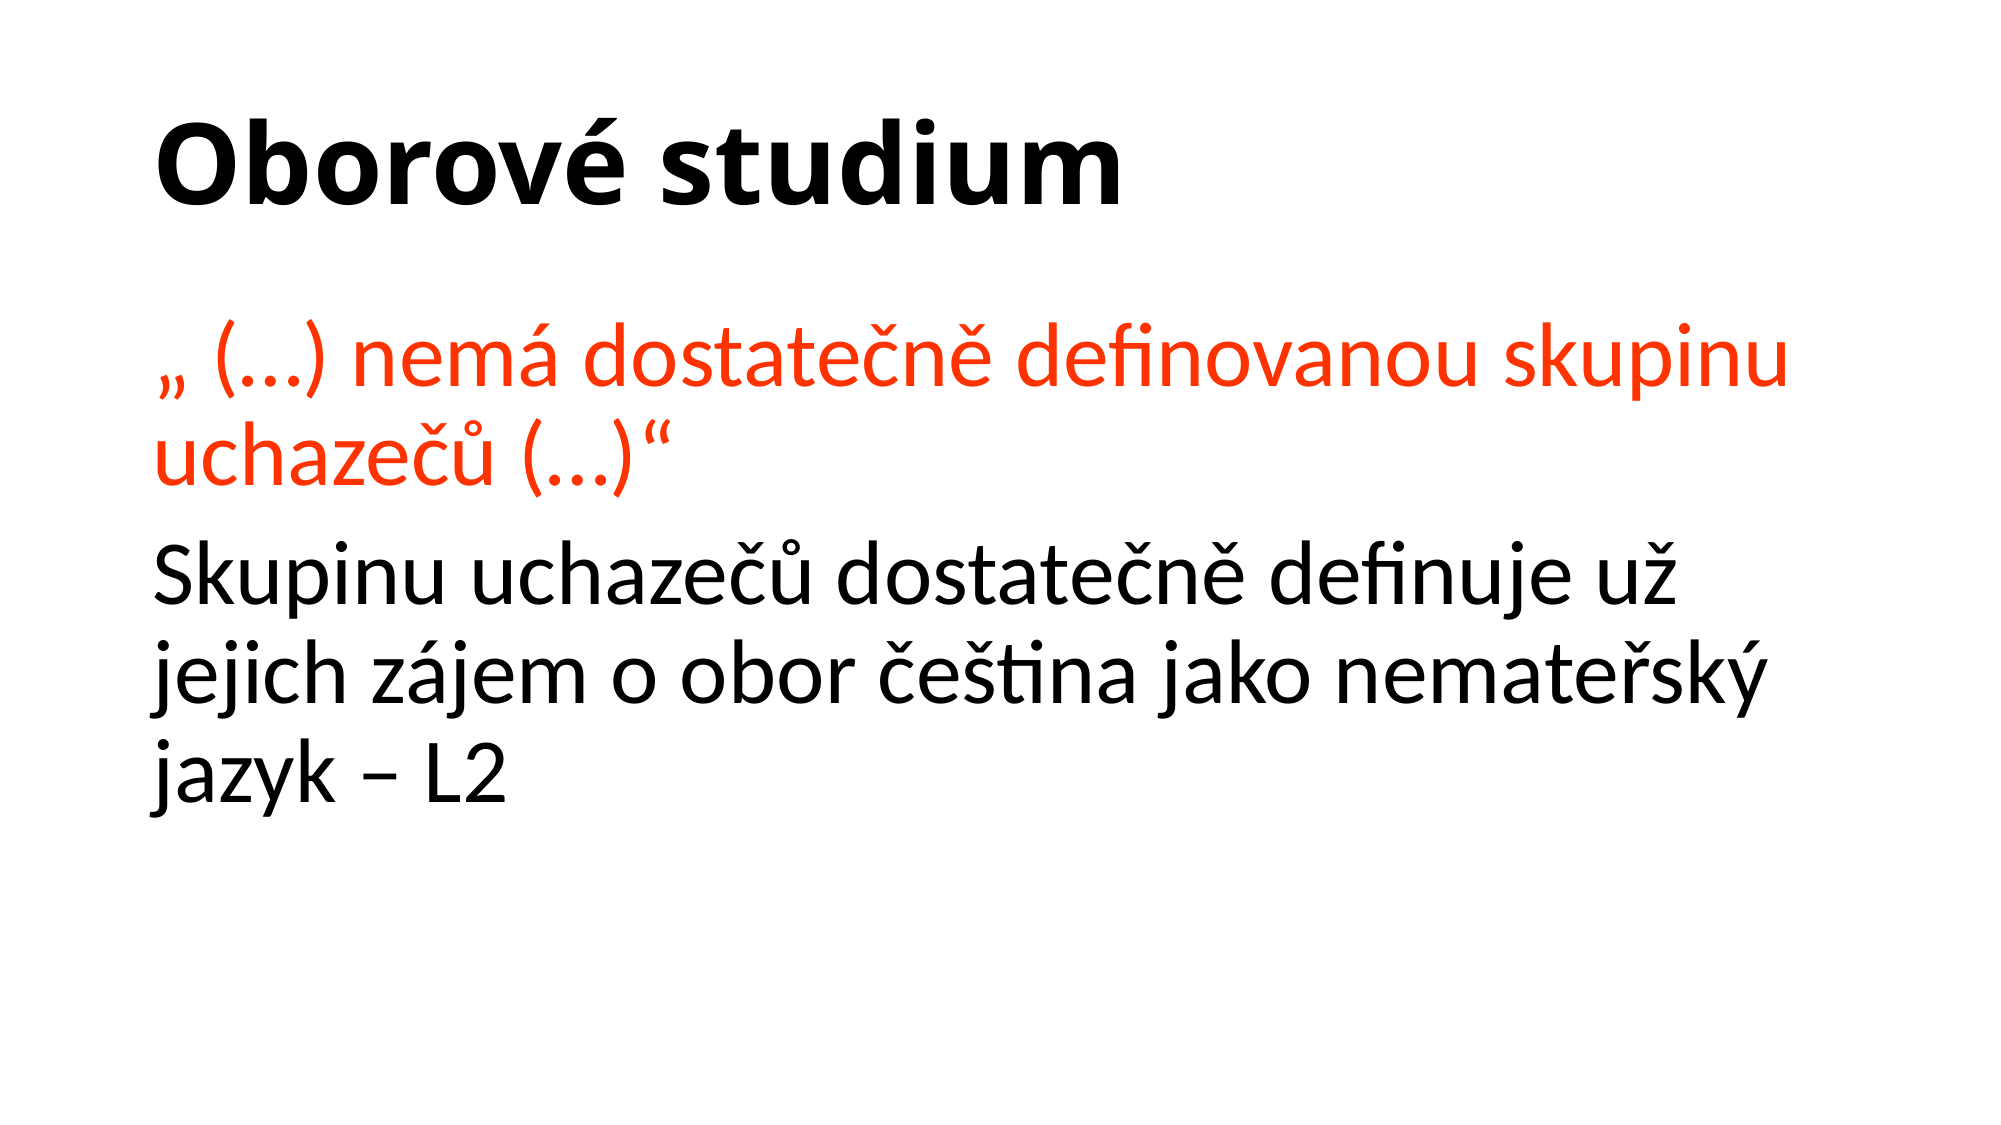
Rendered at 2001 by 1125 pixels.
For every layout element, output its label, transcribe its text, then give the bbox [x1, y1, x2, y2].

list „ (…) nemá dostatečně definovanou skupinu uchazečů (…)“ Skupinu uchazečů dostatečně definuje už jejich zájem o obor čeština jako nemateřský jazyk – L2 [137, 299, 1863, 1014]
title Oborové studium [137, 59, 1863, 278]
